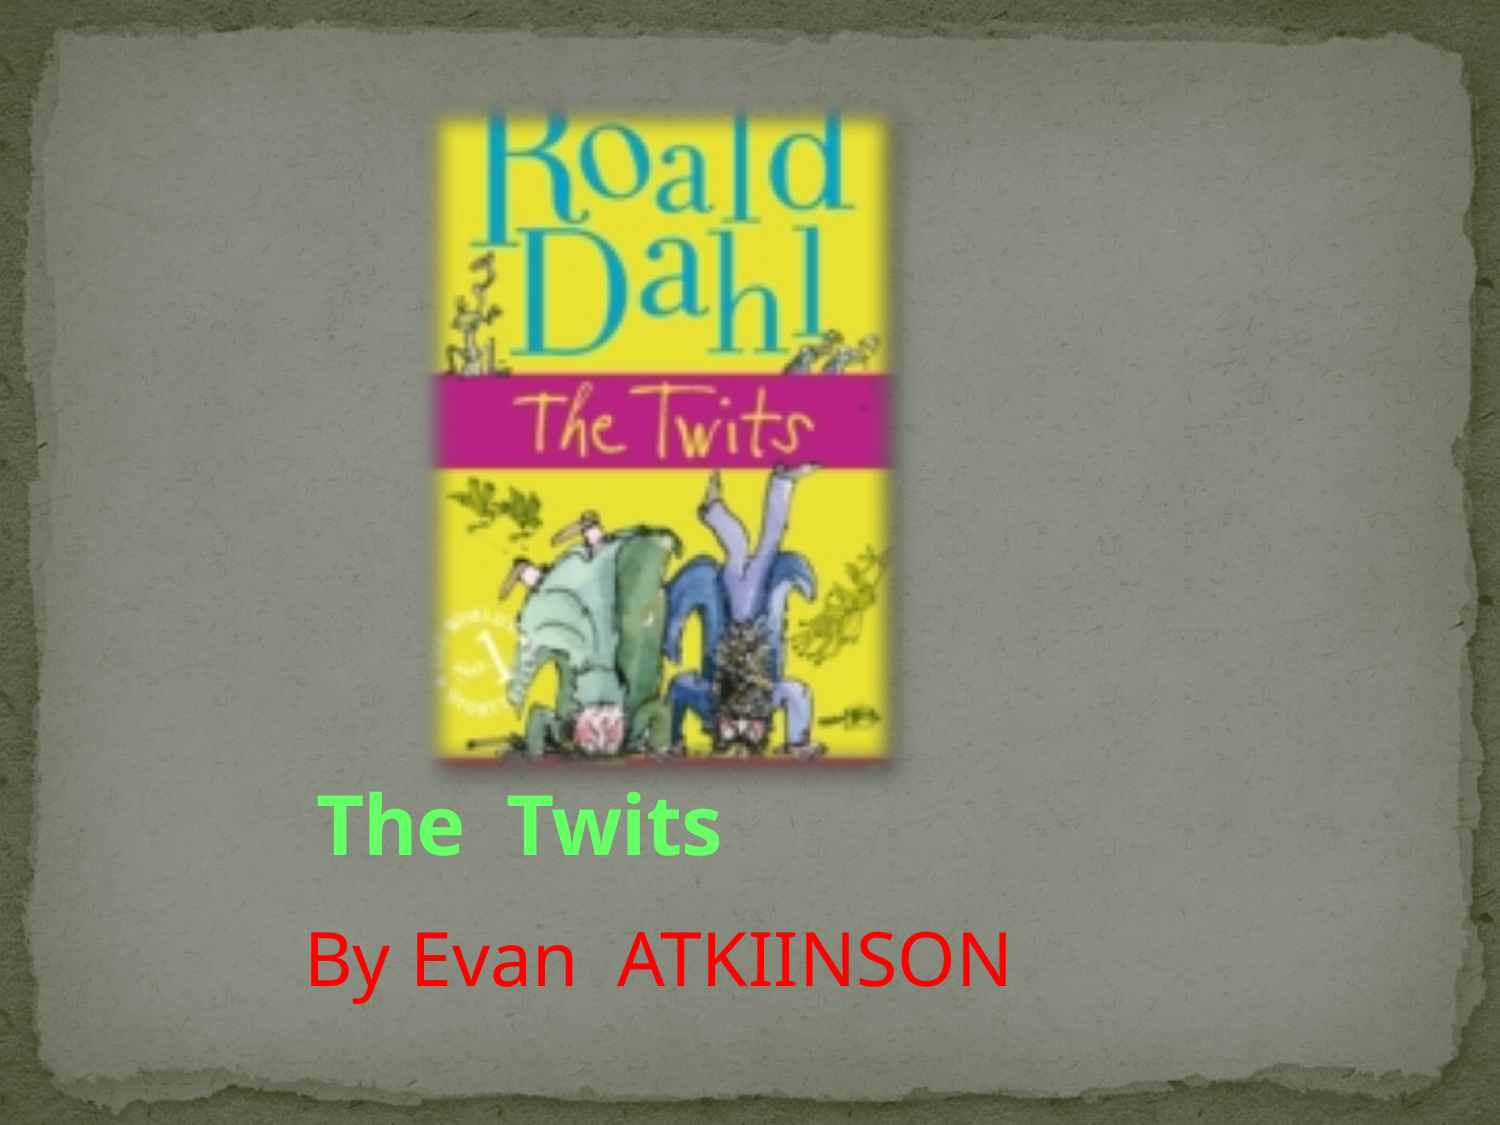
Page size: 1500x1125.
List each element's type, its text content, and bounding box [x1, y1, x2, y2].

picture [421, 102, 904, 776]
list By Evan ATKIINSON [289, 881, 1190, 1014]
title The Twits [301, 786, 1202, 880]
